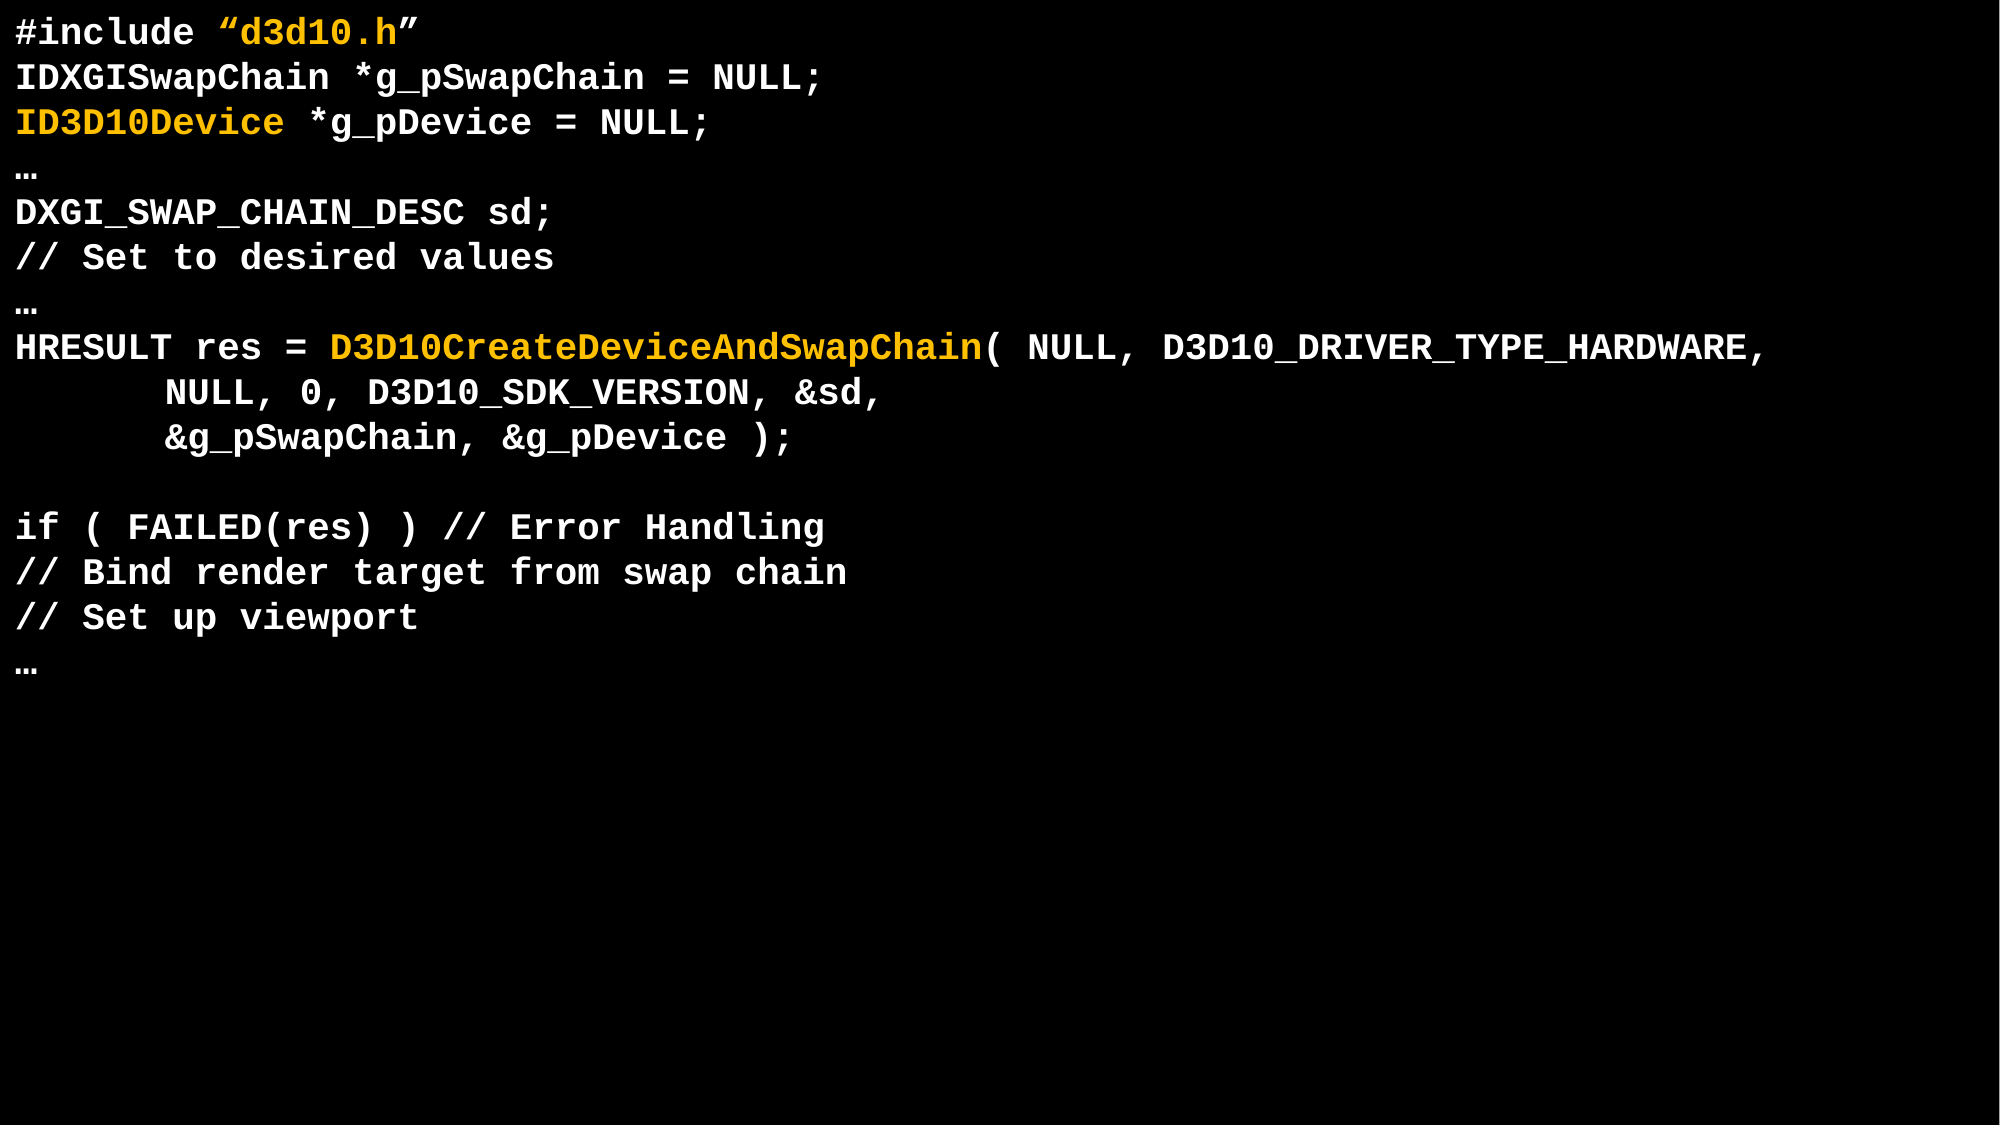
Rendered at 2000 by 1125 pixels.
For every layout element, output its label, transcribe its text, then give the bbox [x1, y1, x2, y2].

text_box #include “d3d10.h” IDXGISwapChain *g_pSwapChain = NULL; ID3D10Device *g_pDevice = NULL; … DXGI_SWAP_CHAIN_DESC sd; // Set to desired values … HRESULT res = D3D10CreateDeviceAndSwapChain( NULL, D3D10_DRIVER_TYPE_HARDWARE, NULL, 0, D3D10_SDK_VERSION, &sd, &g_pSwapChain, &g_pDevice ); if ( FAILED(res) ) // Error Handling // Bind render target from swap chain // Set up viewport … [0, 0, 2000, 1125]
